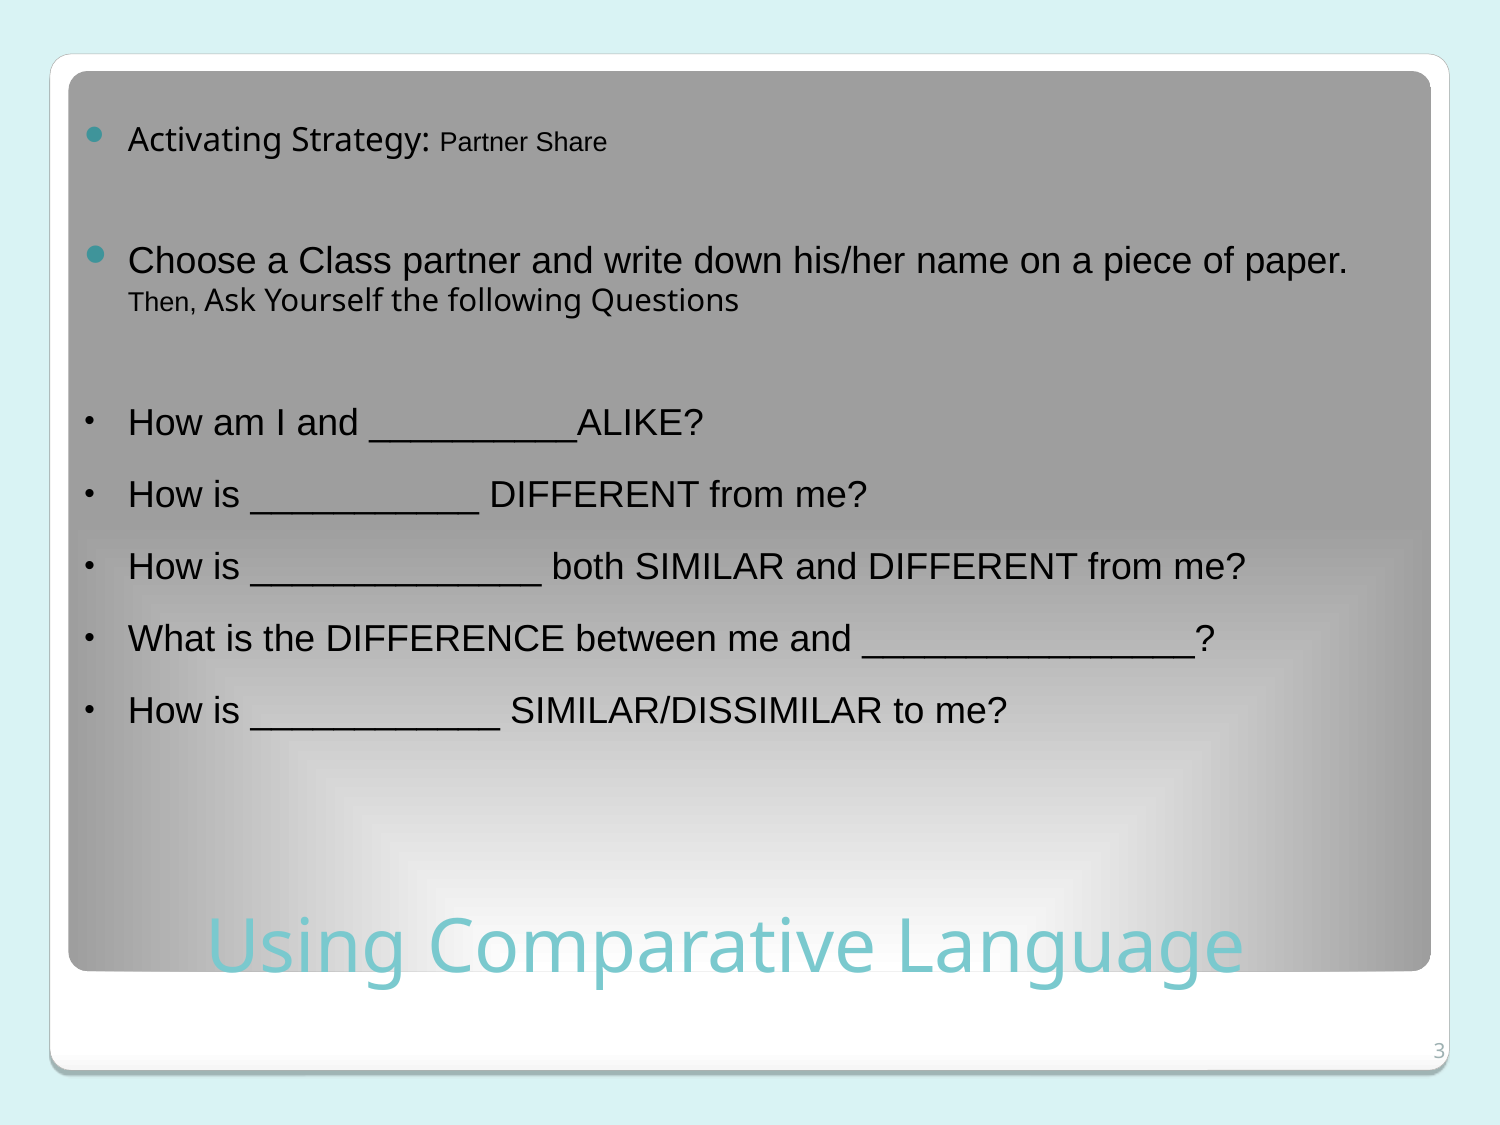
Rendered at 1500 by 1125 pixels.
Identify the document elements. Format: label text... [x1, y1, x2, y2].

text_box [68, 70, 1432, 972]
text_box [49, 53, 1450, 1071]
text_box 3 [1427, 1037, 1452, 1063]
title Using Comparative Language [51, 861, 1401, 995]
list Activating Strategy: Partner Share Choose a Class partner and write down his/her name on a piece of paper. Then, Ask Yourself the following Questions How am I and __________ALIKE? How is ___________ DIFFERENT from me? How is ______________ both SIMILAR and DIFFERENT from me? What is the DIFFERENCE between me and ________________? How is ____________ SIMILAR/DISSIMILAR to me? [77, 111, 1422, 820]
